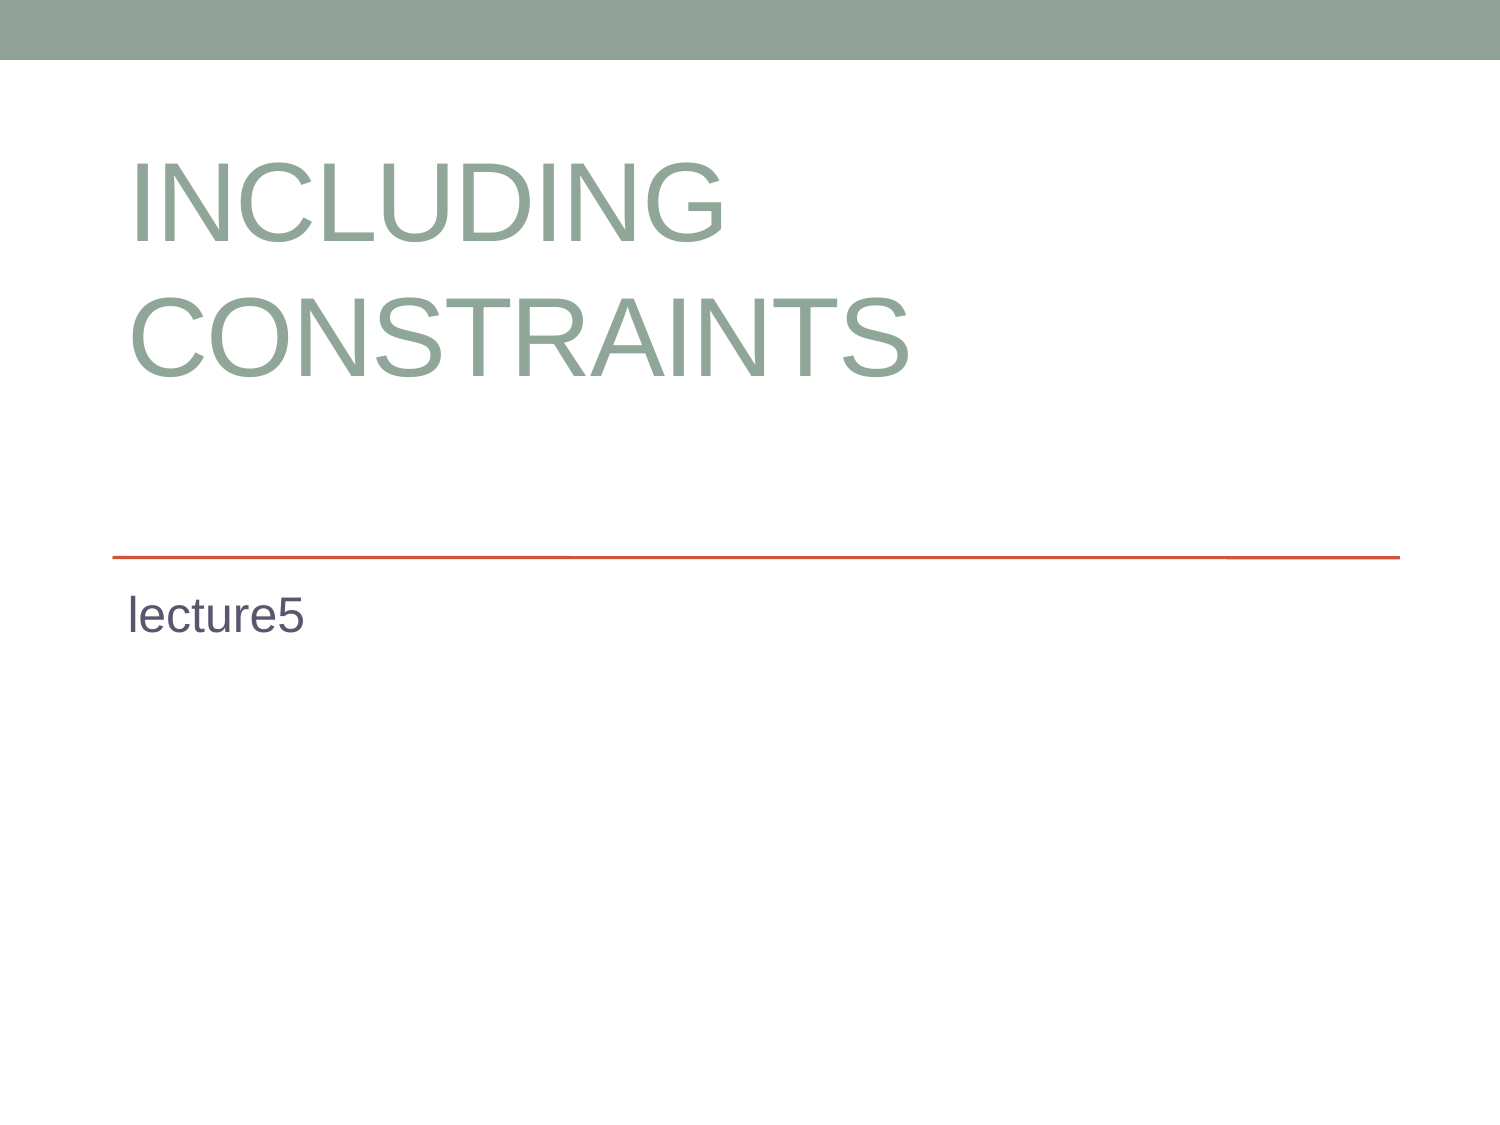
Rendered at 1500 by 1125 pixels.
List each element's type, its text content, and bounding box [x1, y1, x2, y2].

subtitle lecture5 [112, 575, 1163, 863]
title Including Constraints [112, 224, 1400, 542]
